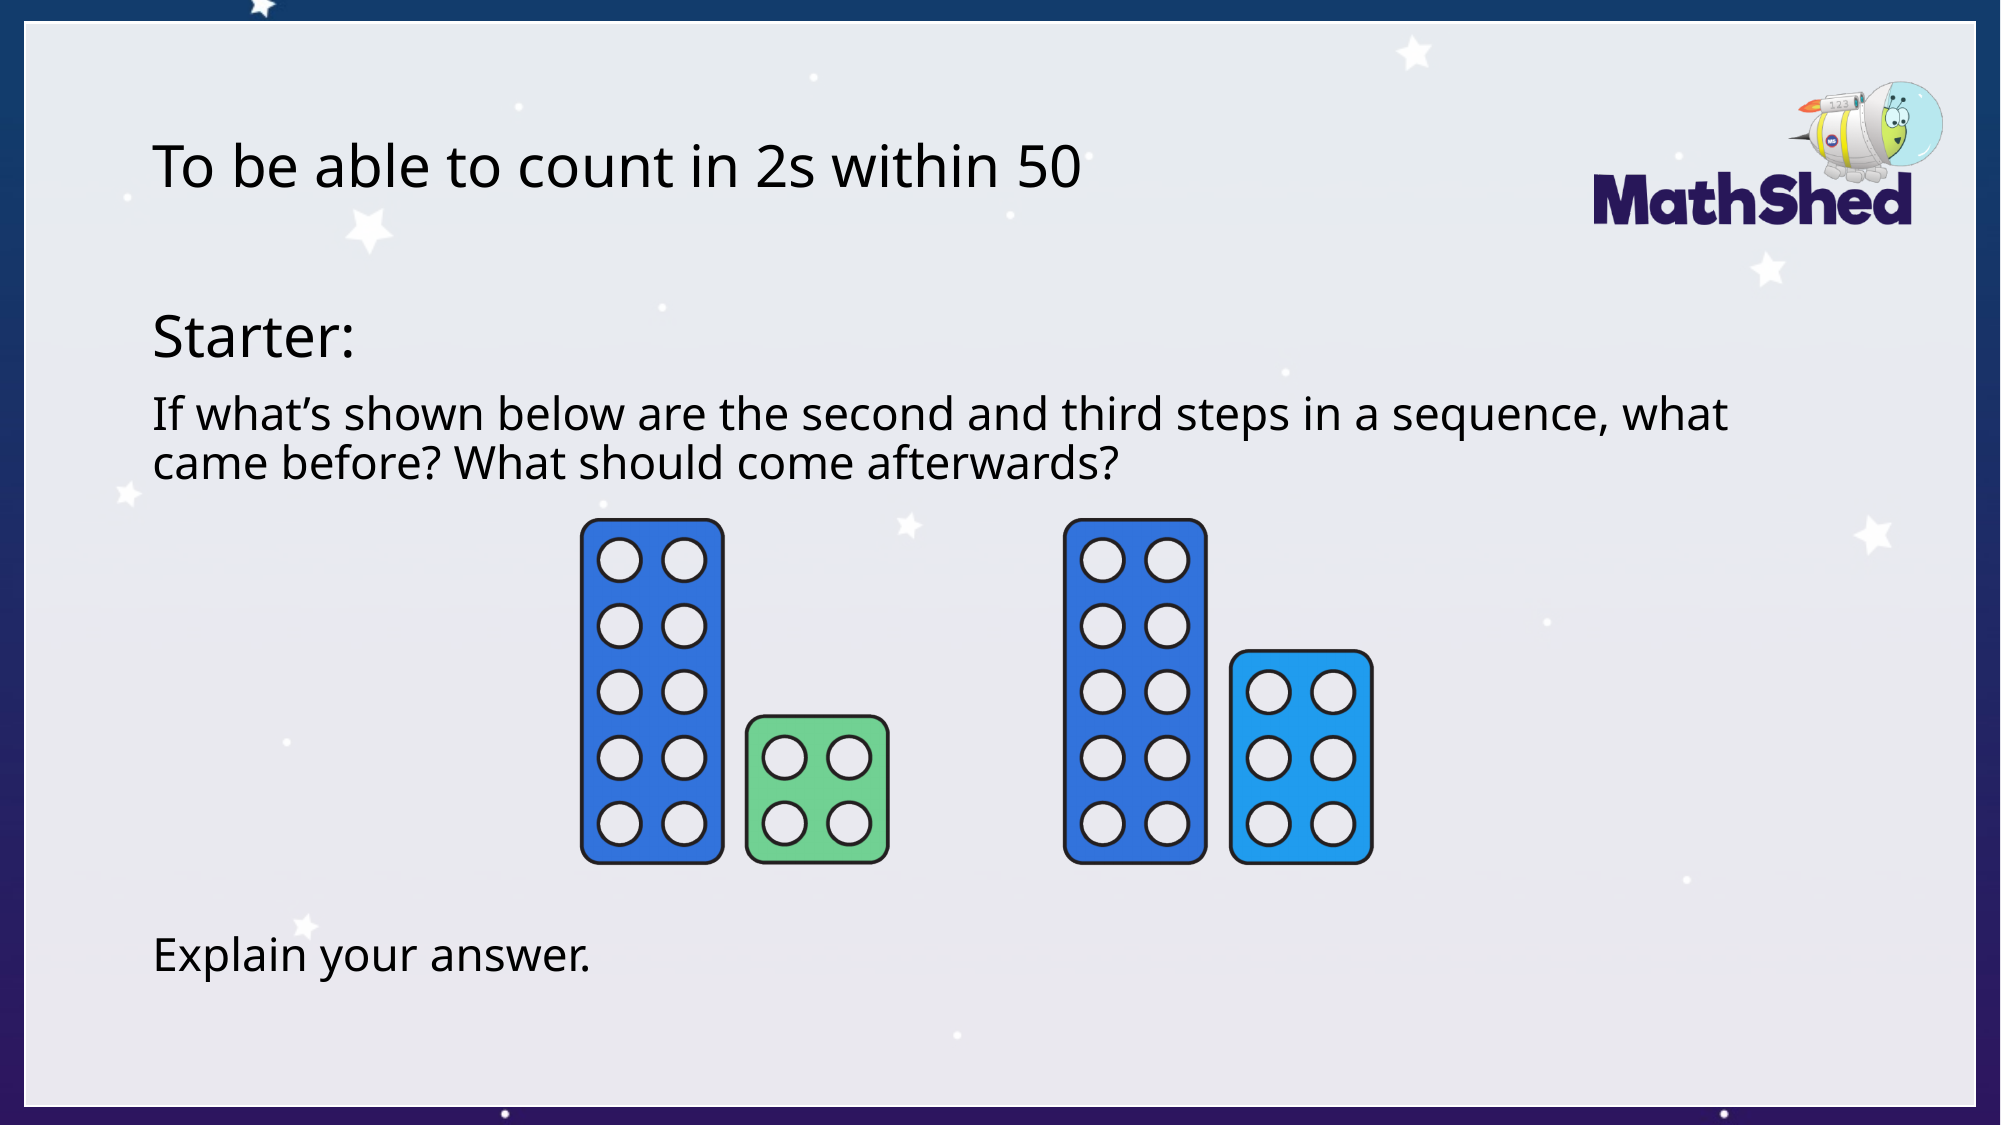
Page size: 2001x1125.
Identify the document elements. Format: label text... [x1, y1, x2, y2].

picture [0, 0, 2001, 1125]
list Starter: If what’s shown below are the second and third steps in a sequence, what came before? What should come afterwards? Explain your answer. [137, 299, 1863, 1014]
title To be able to count in 2s within 50 [137, 59, 1578, 278]
